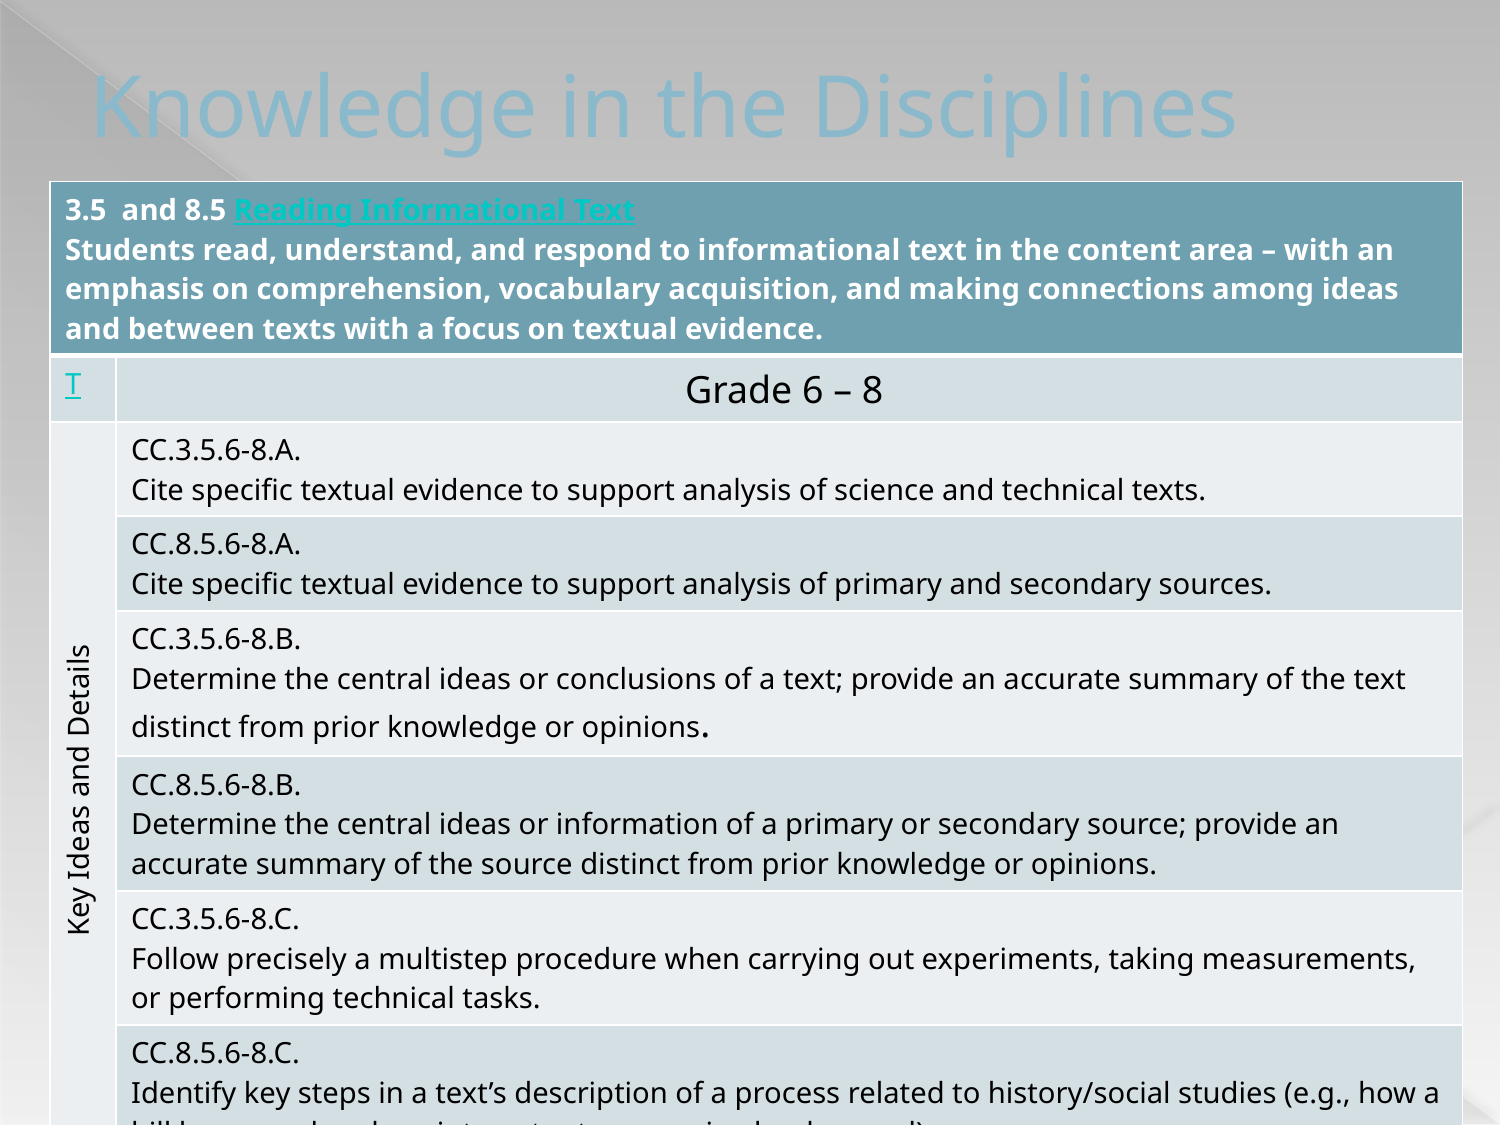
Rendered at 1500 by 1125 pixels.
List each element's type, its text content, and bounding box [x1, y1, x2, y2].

table_cell CC.3.5.6-8.A. Cite specific textual evidence to support analysis of science and technical texts. [117, 423, 1462, 515]
table_cell CC.8.5.6-8.B. Determine the central ideas or information of a primary or secondary source; provide an accurate summary of the source distinct from prior knowledge or opinions. [117, 757, 1462, 890]
table_cell Grade 6 – 8 [117, 358, 1462, 421]
table_cell CC.3.5.6-8.B. Determine the central ideas or conclusions of a text; provide an accurate summary of the text distinct from prior knowledge or opinions. [117, 612, 1462, 755]
table_header 3.5 and 8.5 Reading Informational Text Students read, understand, and respond to informational text in the content area – with an emphasis on comprehension, vocabulary acquisition, and making connections among ideas and between texts with a focus on textual evidence. [51, 182, 1462, 353]
table_cell Key Ideas and Details [51, 423, 115, 1125]
table_cell CC.8.5.6-8.A. Cite specific textual evidence to support analysis of primary and secondary sources. [117, 517, 1462, 610]
table_cell T [51, 358, 115, 421]
table_cell CC.8.5.6-8.C. Identify key steps in a text’s description of a process related to history/social studies (e.g., how a bill becomes law, how interest rates are raised or lowered). [117, 1026, 1462, 1125]
table_cell CC.3.5.6-8.C. Follow precisely a multistep procedure when carrying out experiments, taking measurements, or performing technical tasks. [117, 892, 1462, 1024]
title Knowledge in the Disciplines [75, 43, 1425, 163]
